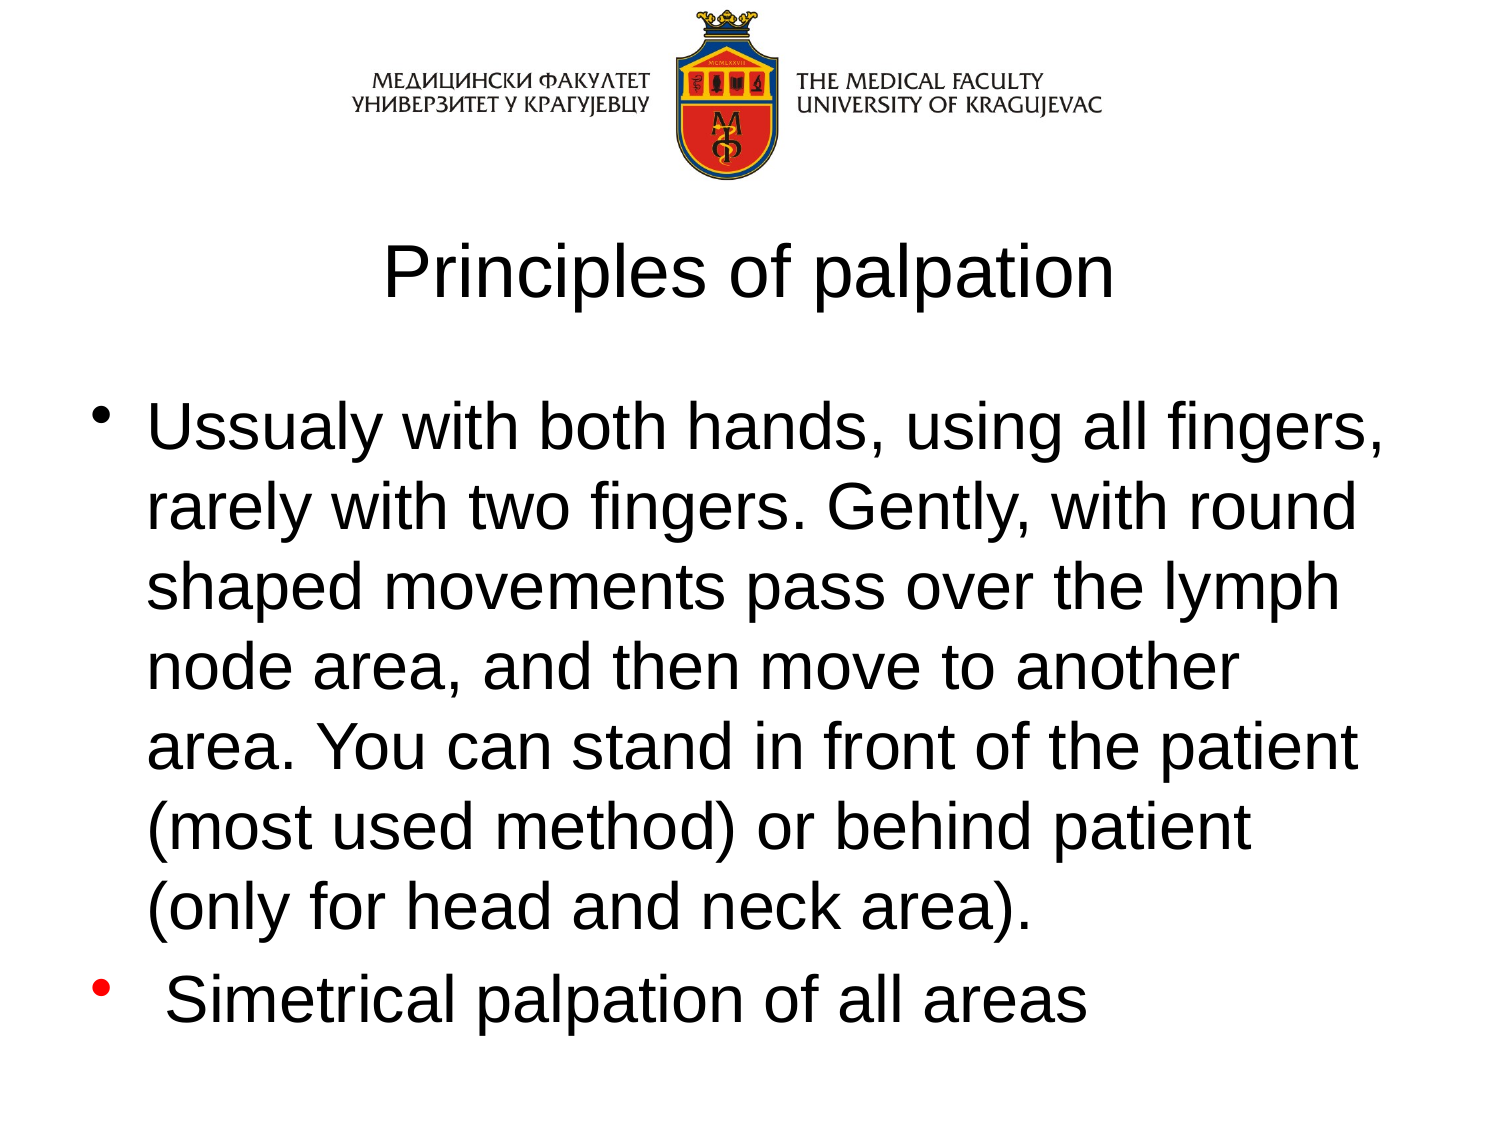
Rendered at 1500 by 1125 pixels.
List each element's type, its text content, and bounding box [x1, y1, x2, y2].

list Ussualy with both hands, using all fingers, rarely with two fingers. Gently, with round shaped movements pass over the lymph node area, and then move to another area. You can stand in front of the patient (most used method) or behind patient (only for head and neck area). Simetrical palpation of all areas [74, 374, 1426, 1118]
title Principles of palpation [74, 173, 1426, 362]
picture [328, 0, 1125, 173]
